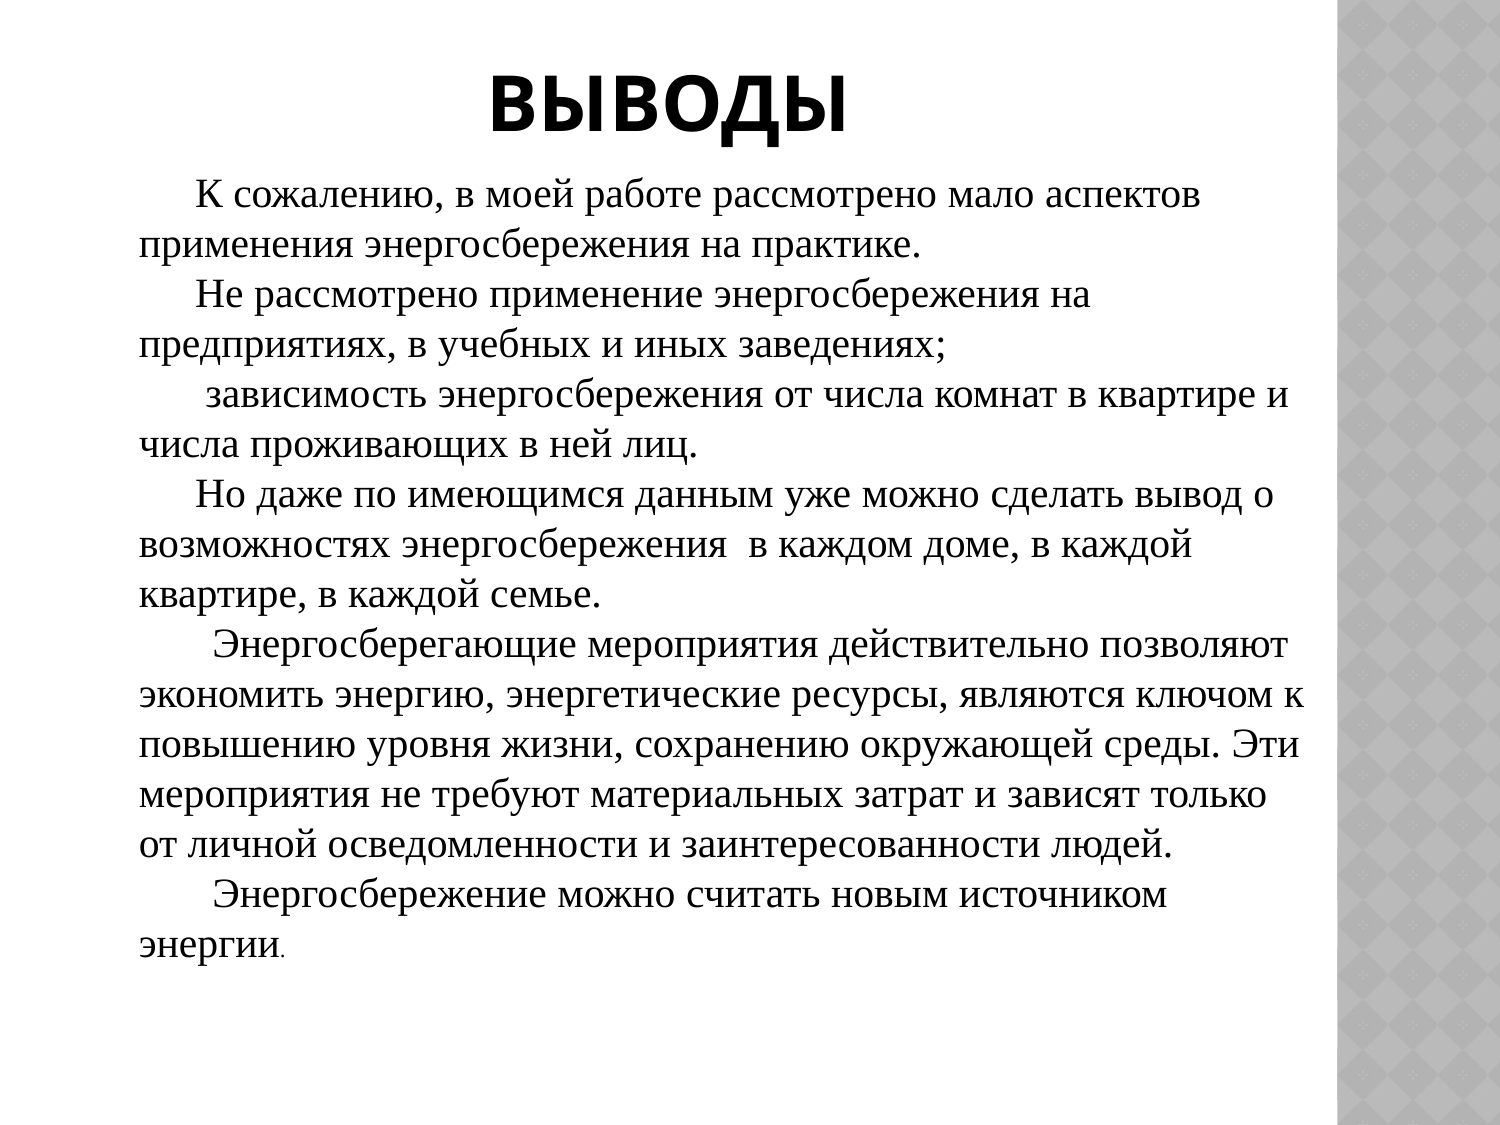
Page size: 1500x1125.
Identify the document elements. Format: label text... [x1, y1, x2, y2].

text_box К сожалению, в моей работе рассмотрено мало аспектов применения энергосбережения на практике. Не рассмотрено применение энергосбережения на предприятиях, в учебных и иных заведениях; зависимость энергосбережения от числа комнат в квартире и числа проживающих в ней лиц. Но даже по имеющимся данным уже можно сделать вывод о возможностях энергосбережения в каждом доме, в каждой квартире, в каждой семье. Энергосберегающие мероприятия действительно позволяют экономить энергию, энергетические ресурсы, являются ключом к повышению уровня жизни, сохранению окружающей среды. Эти мероприятия не требуют материальных затрат и зависят только от личной осведомленности и заинтересованности людей. Энергосбережение можно считать новым источником энергии. [123, 158, 1329, 974]
table_cell 3 [1337, 0, 1500, 1125]
title Выводы [75, 52, 1263, 240]
